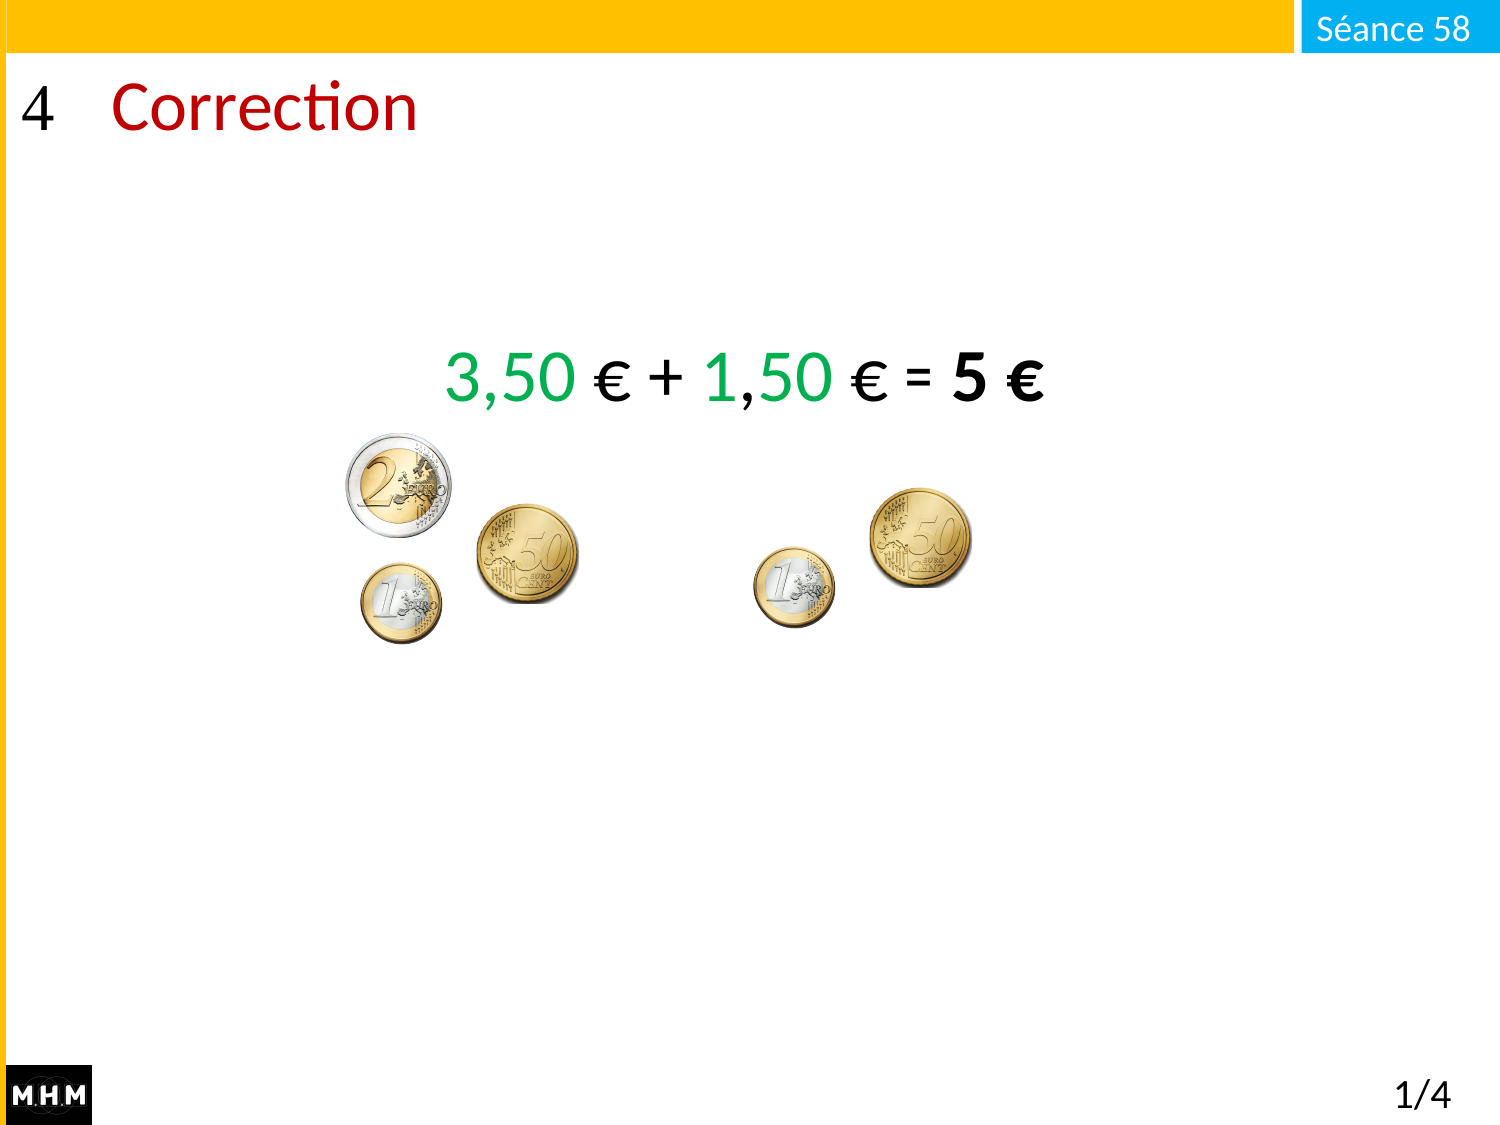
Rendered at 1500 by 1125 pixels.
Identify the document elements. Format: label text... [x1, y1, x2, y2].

picture [6, 1065, 92, 1125]
text_box 1,50 € [681, 274, 908, 424]
picture [753, 546, 836, 629]
picture [360, 562, 443, 645]
title Correction [96, 60, 1391, 154]
text_box 3,50 € + …,… € = 5 € [302, 274, 681, 424]
picture [869, 486, 973, 588]
picture [476, 502, 580, 604]
list 1/4 [1344, 1064, 1500, 1125]
picture [345, 433, 452, 538]
text_box 3,50 € + …,… € = 5 € [908, 274, 1170, 424]
